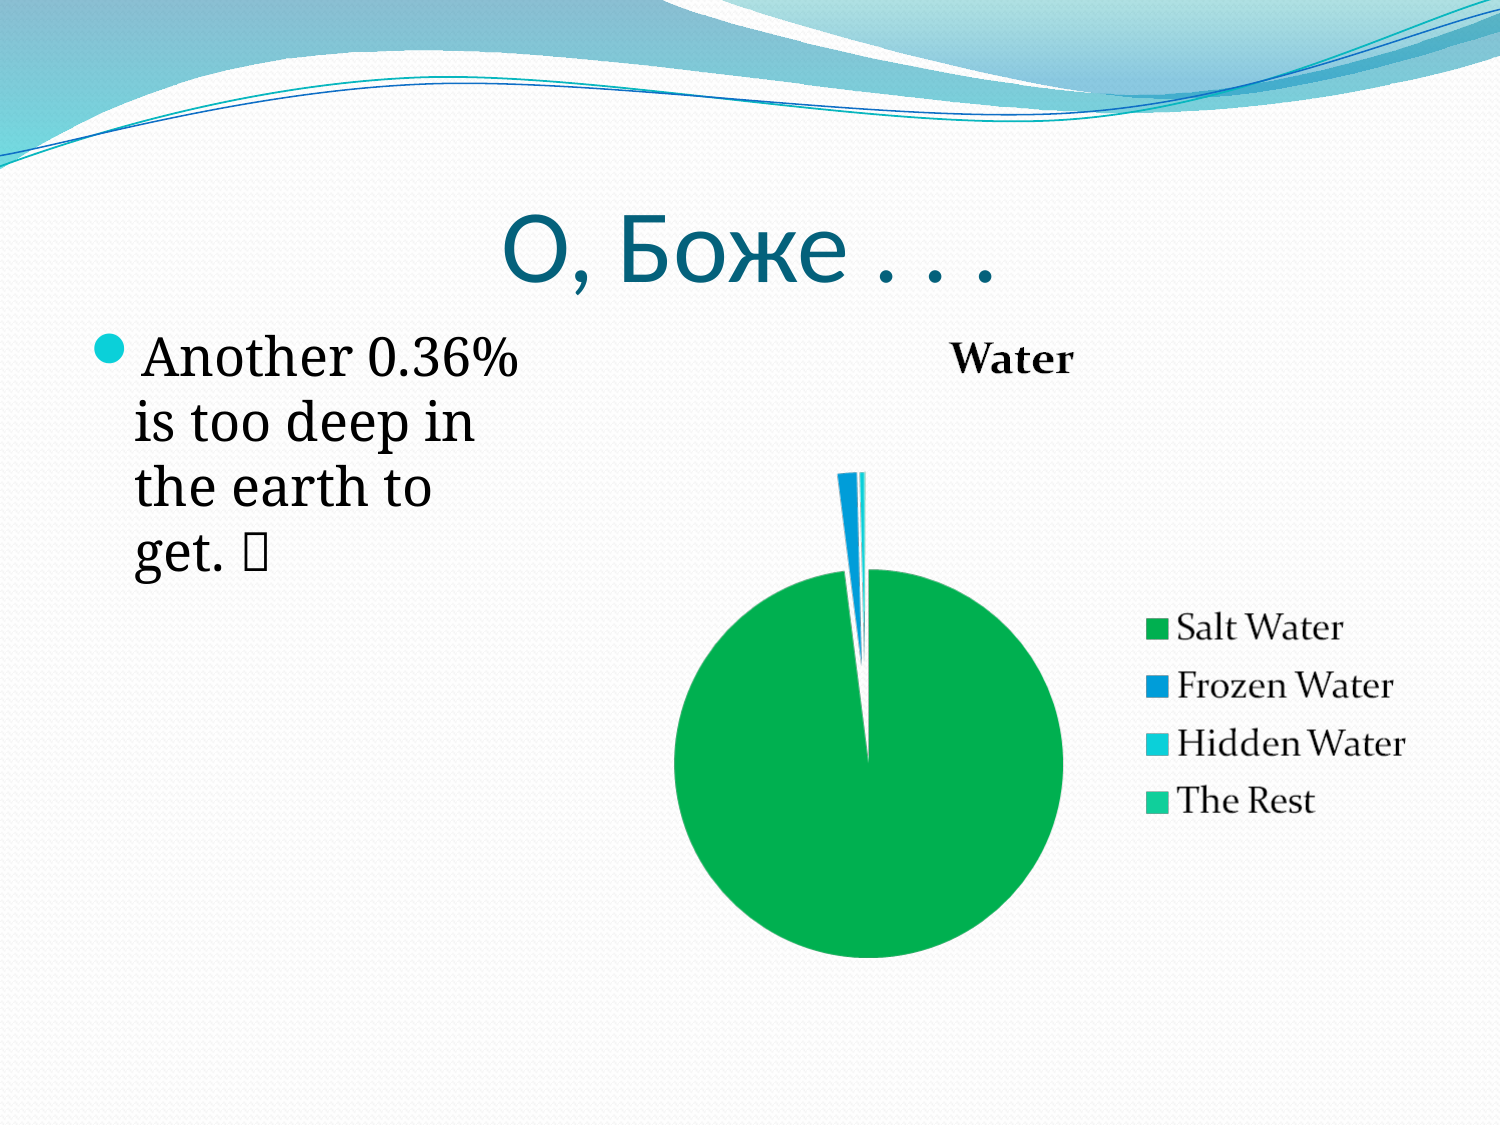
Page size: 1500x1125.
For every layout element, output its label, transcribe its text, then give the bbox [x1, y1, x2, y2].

list Another 0.36% is too deep in the earth to get.  [74, 314, 551, 1043]
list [591, 306, 1434, 1052]
title О, Боже . . . [74, 115, 1426, 304]
